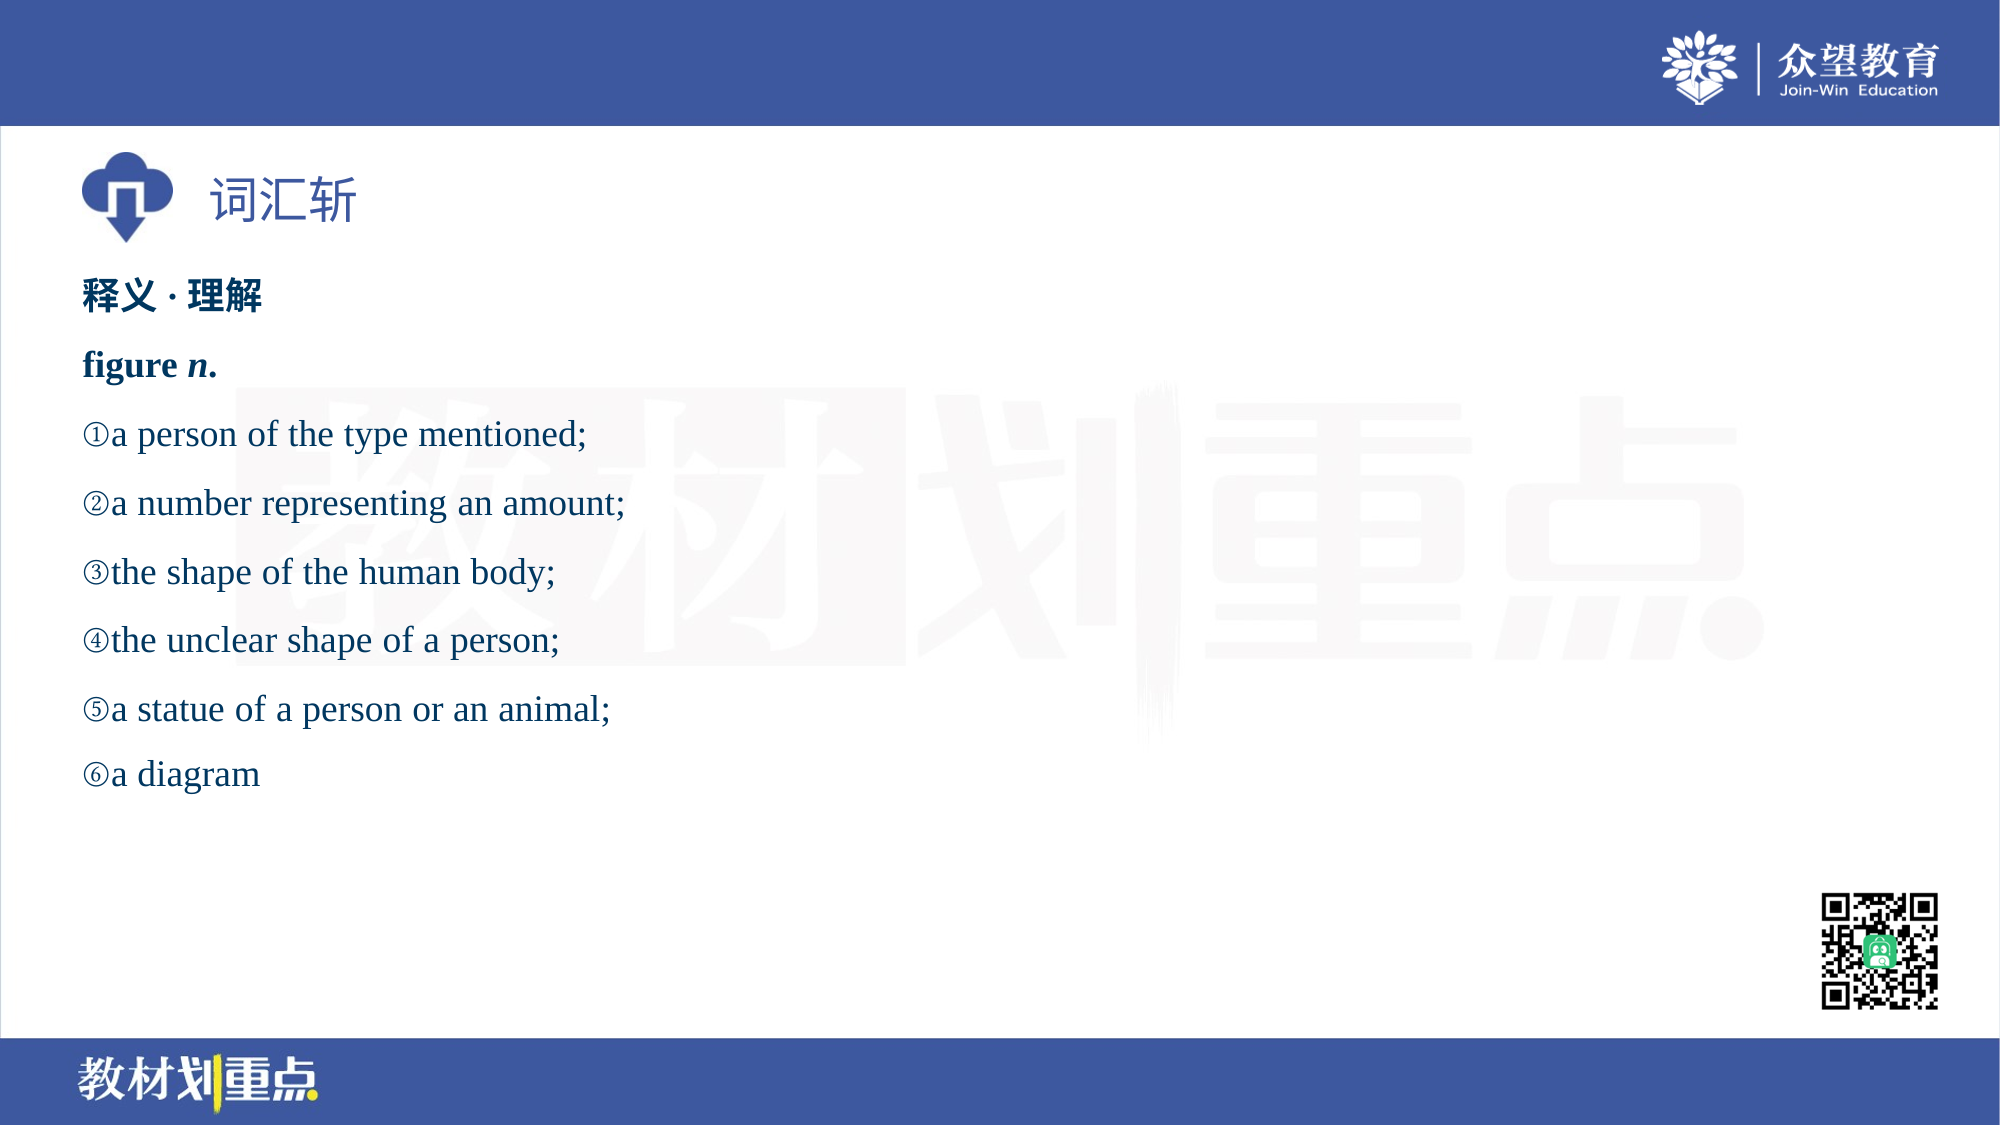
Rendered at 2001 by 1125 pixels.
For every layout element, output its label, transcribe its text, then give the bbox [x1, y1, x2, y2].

picture [0, 0, 2000, 1125]
text_box 释义·理解 figure n. ①a person of the type mentioned; ②a number representing an amount; ③the shape of the human body; ④the unclear shape of a person; ⑤a statue of a person or an animal; ⑥a diagram [82, 248, 1817, 787]
